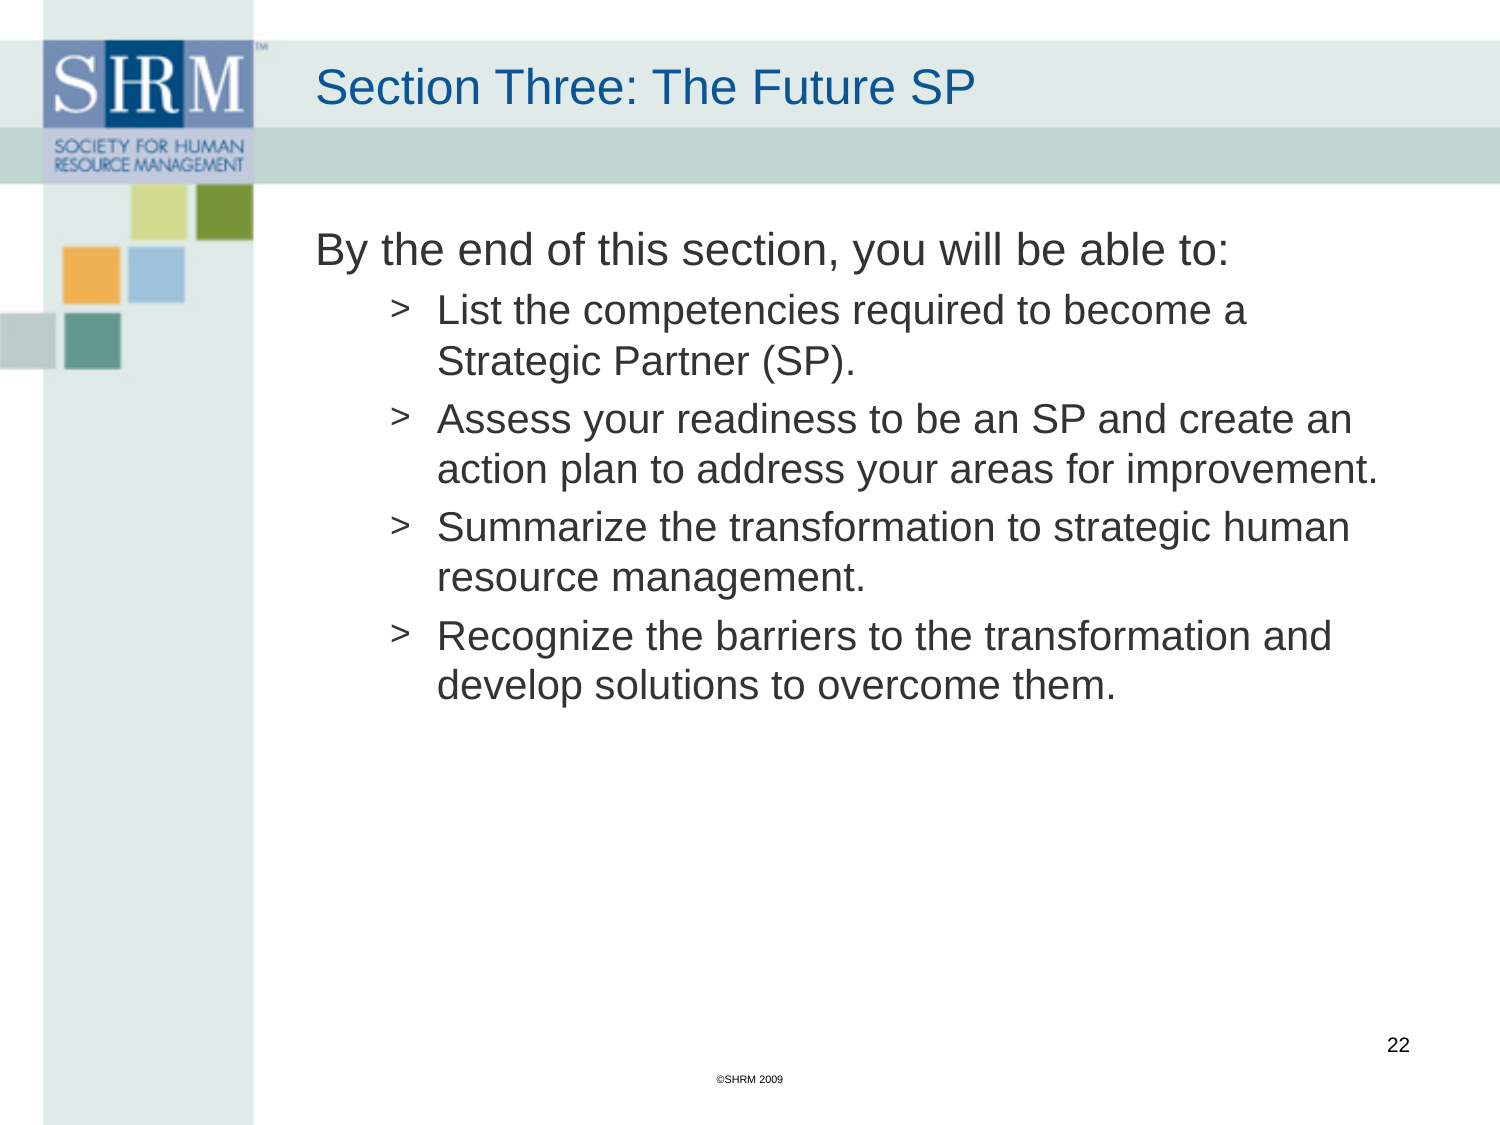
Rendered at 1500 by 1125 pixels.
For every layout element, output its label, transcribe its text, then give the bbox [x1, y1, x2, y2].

picture [0, 0, 1500, 1125]
list By the end of this section, you will be able to: List the competencies required to become a Strategic Partner (SP). Assess your readiness to be an SP and create an action plan to address your areas for improvement. Summarize the transformation to strategic human resource management. Recognize the barriers to the transformation and develop solutions to overcome them. [299, 212, 1426, 993]
title Section Three: The Future SP [299, 44, 1426, 126]
footer ©SHRM 2009 [512, 1062, 988, 1103]
slide_number 22 [1074, 1024, 1426, 1103]
